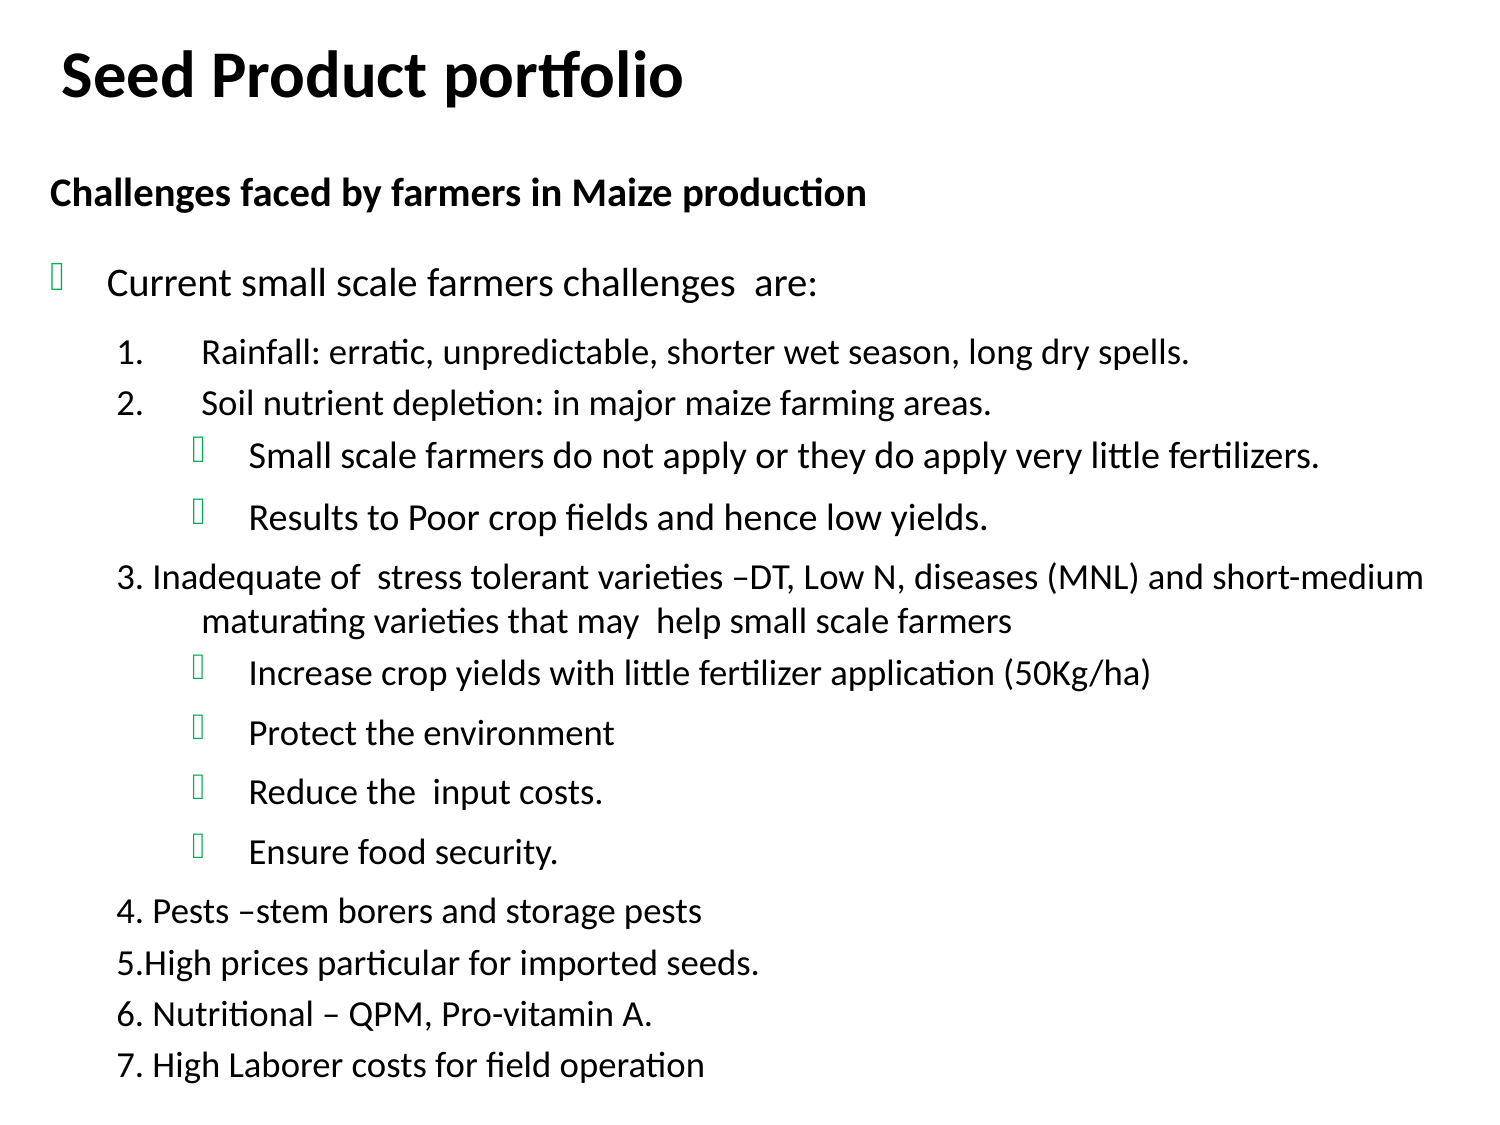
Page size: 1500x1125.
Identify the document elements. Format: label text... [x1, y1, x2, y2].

title Seed Product portfolio [46, 0, 1500, 143]
list Challenges faced by farmers in Maize production Current small scale farmers challenges are: Rainfall: erratic, unpredictable, shorter wet season, long dry spells. Soil nutrient depletion: in major maize farming areas. Small scale farmers do not apply or they do apply very little fertilizers. Results to Poor crop fields and hence low yields. 3. Inadequate of stress tolerant varieties –DT, Low N, diseases (MNL) and short-medium maturating varieties that may help small scale farmers Increase crop yields with little fertilizer application (50Kg/ha) Protect the environment Reduce the input costs. Ensure food security. 4. Pests –stem borers and storage pests 5.High prices particular for imported seeds. 6. Nutritional – QPM, Pro-vitamin A. 7. High Laborer costs for field operation [35, 149, 1465, 1094]
